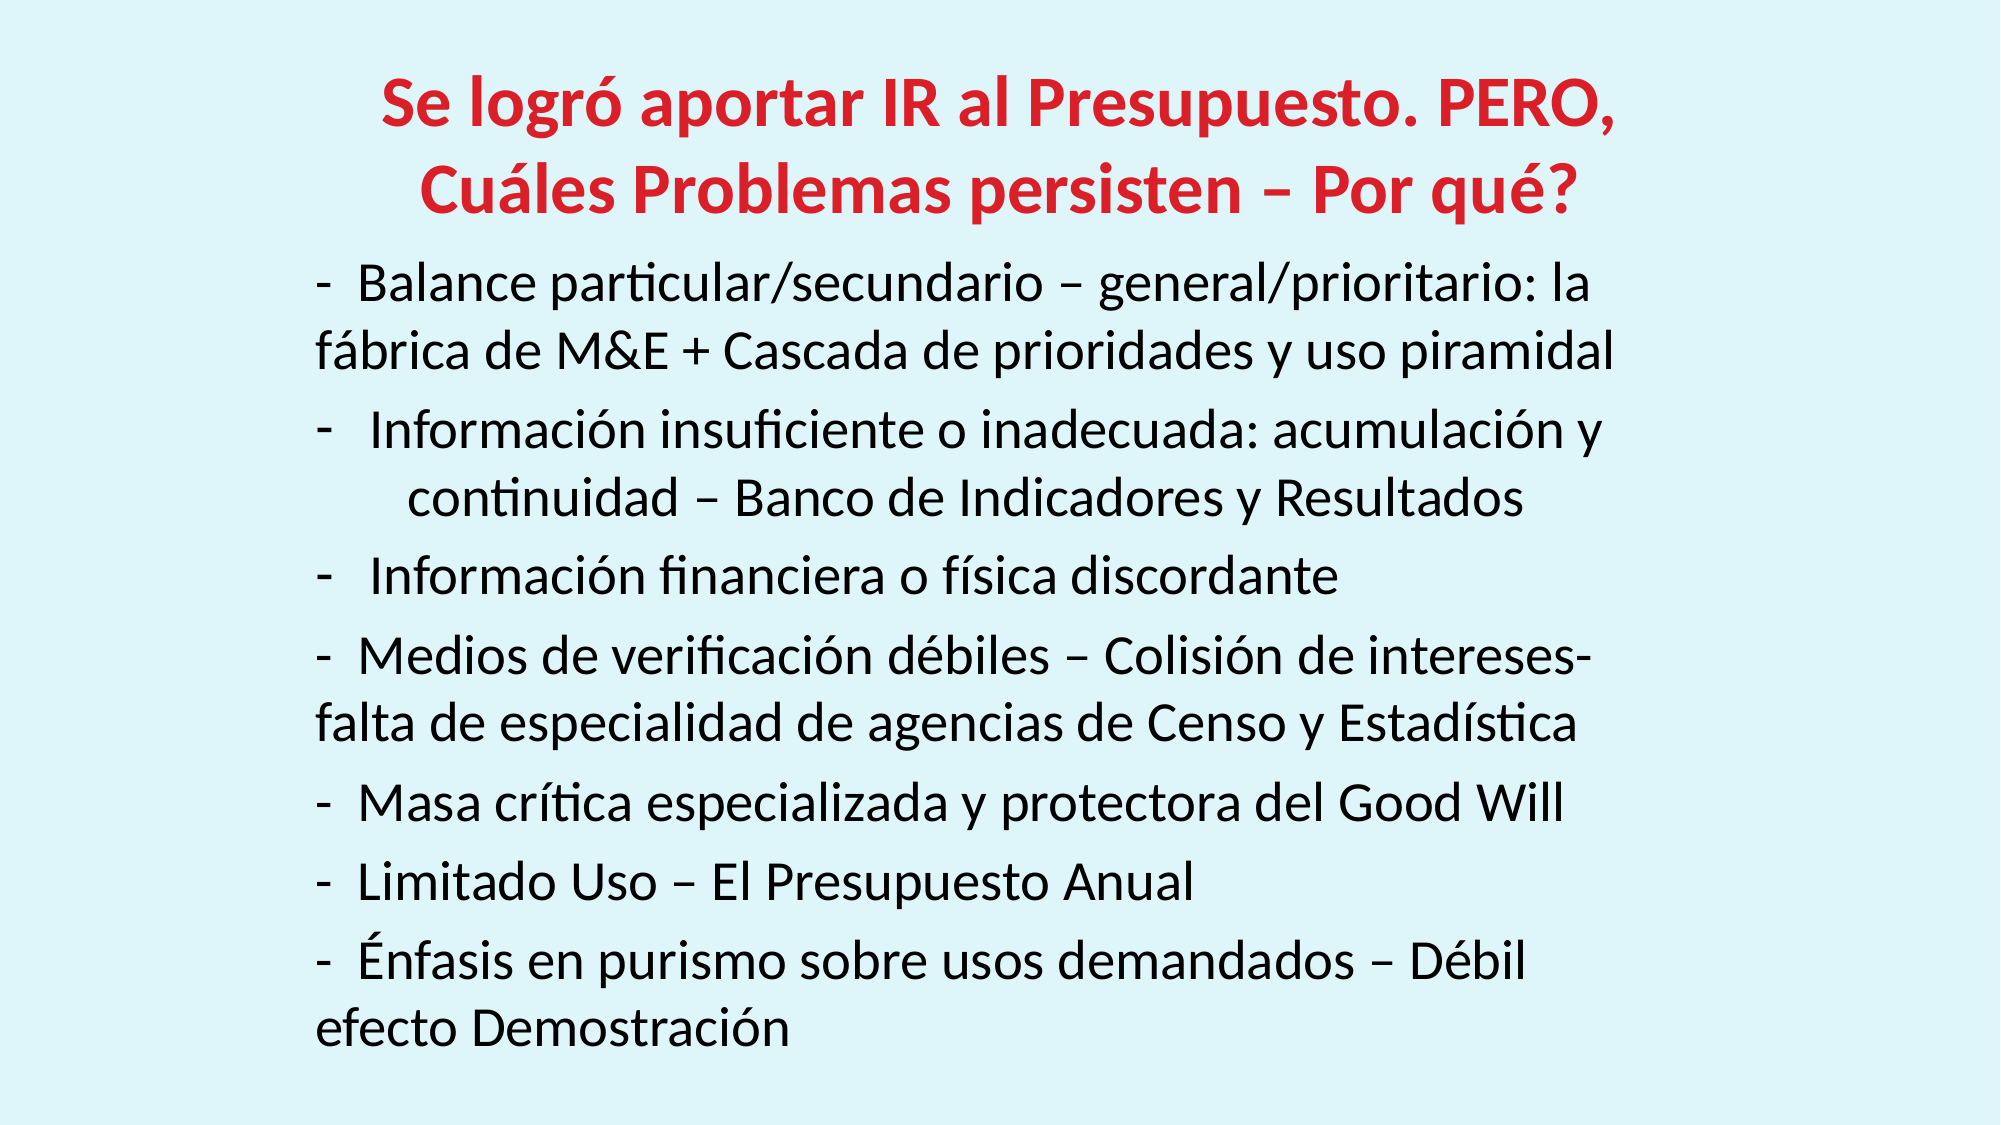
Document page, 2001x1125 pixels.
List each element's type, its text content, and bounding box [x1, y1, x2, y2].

list - Balance particular/secundario – general/prioritario: la fábrica de M&E + Cascada de prioridades y uso piramidal Información insuficiente o inadecuada: acumulación y continuidad – Banco de Indicadores y Resultados Información financiera o física discordante - Medios de verificación débiles – Colisión de intereses- falta de especialidad de agencias de Censo y Estadística - Masa crítica especializada y protectora del Good Will - Limitado Uso – El Presupuesto Anual - Énfasis en purismo sobre usos demandados – Débil efecto Demostración [300, 237, 1675, 1075]
title Se logró aportar IR al Presupuesto. PERO, Cuáles Problemas persisten – Por qué? [324, 45, 1675, 237]
